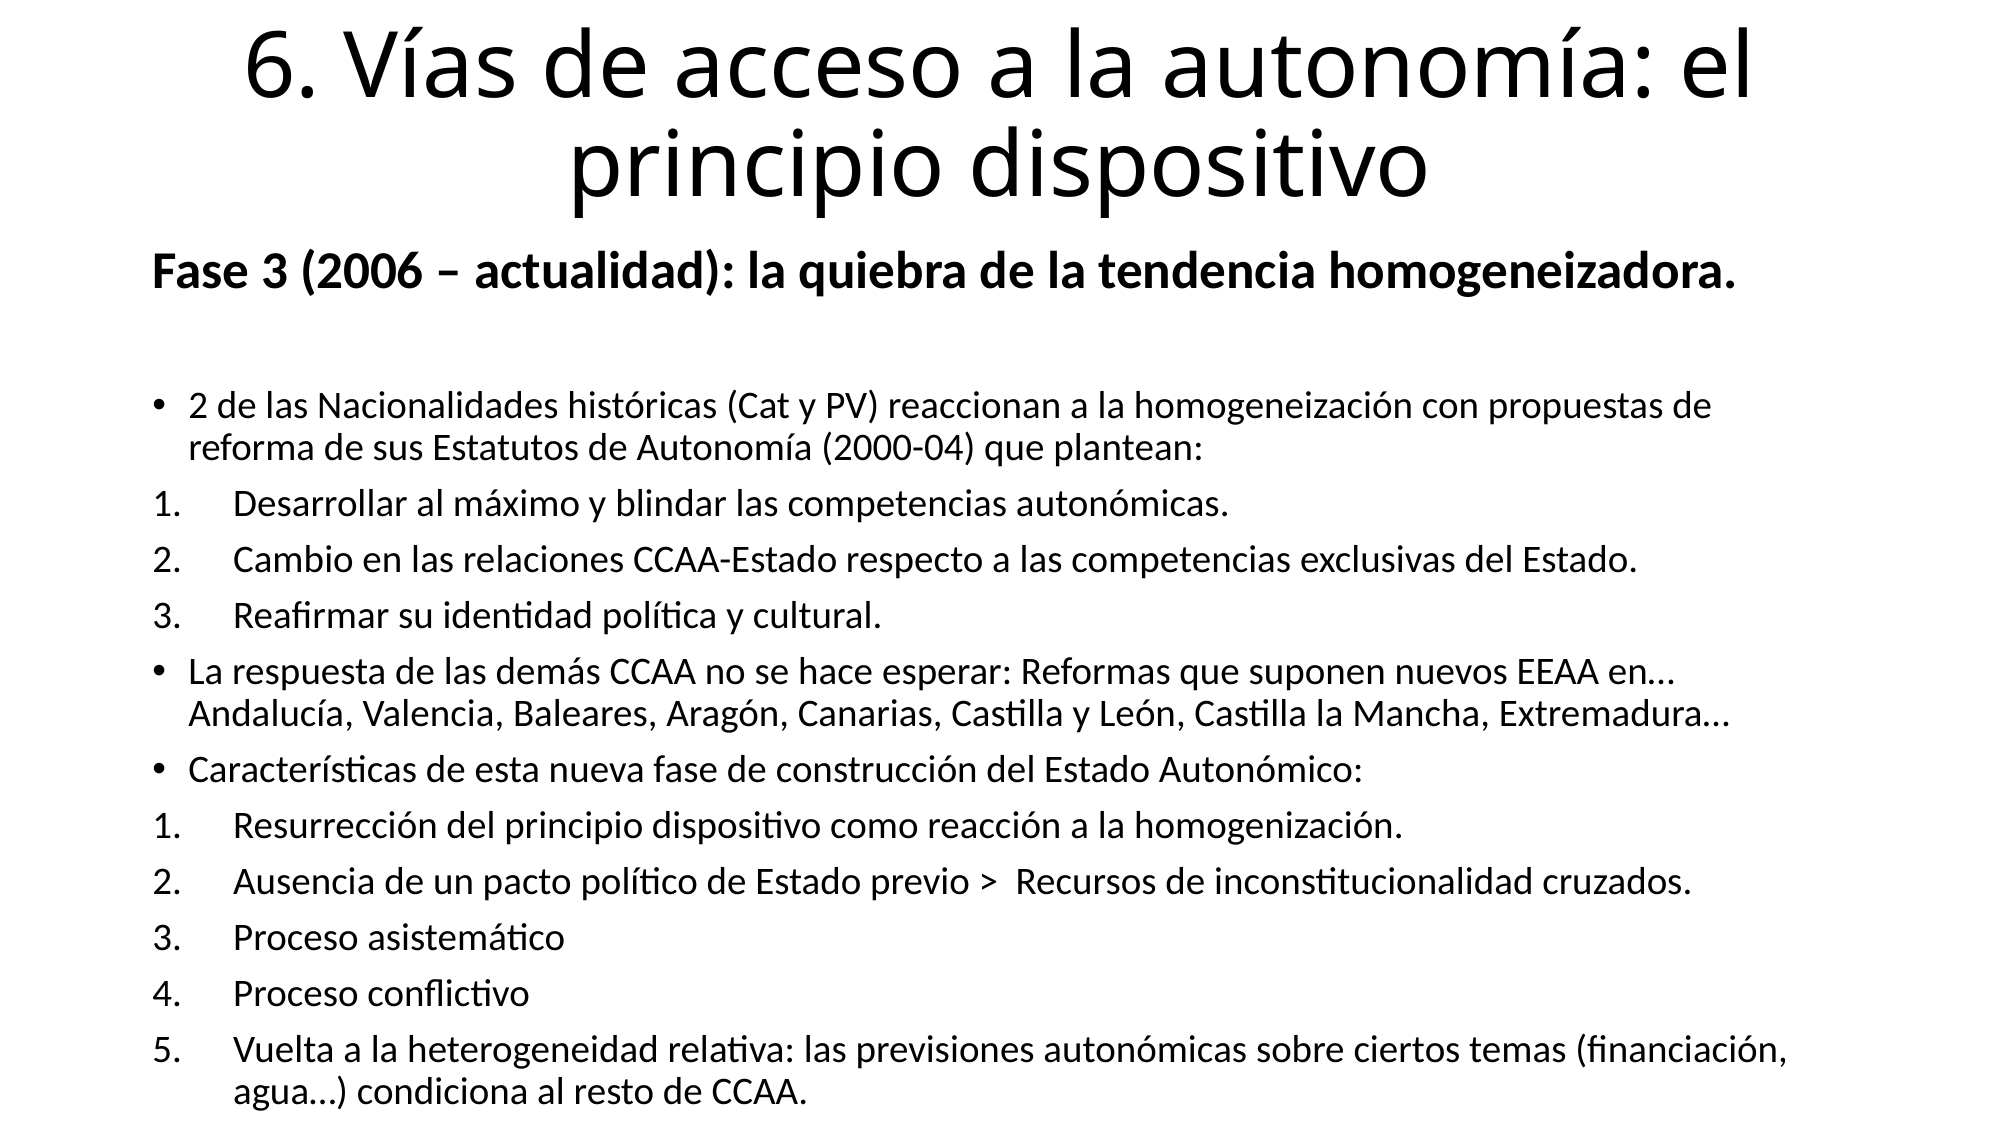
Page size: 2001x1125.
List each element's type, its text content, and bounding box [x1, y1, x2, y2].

title 6. Vías de acceso a la autonomía: el principio dispositivo [137, 0, 1863, 235]
list Fase 3 (2006 – actualidad): la quiebra de la tendencia homogeneizadora. 2 de las Nacionalidades históricas (Cat y PV) reaccionan a la homogeneización con propuestas de reforma de sus Estatutos de Autonomía (2000-04) que plantean: Desarrollar al máximo y blindar las competencias autonómicas. Cambio en las relaciones CCAA-Estado respecto a las competencias exclusivas del Estado. Reafirmar su identidad política y cultural. La respuesta de las demás CCAA no se hace esperar: Reformas que suponen nuevos EEAA en… Andalucía, Valencia, Baleares, Aragón, Canarias, Castilla y León, Castilla la Mancha, Extremadura… Características de esta nueva fase de construcción del Estado Autonómico: Resurrección del principio dispositivo como reacción a la homogenización. Ausencia de un pacto político de Estado previo > Recursos de inconstitucionalidad cruzados. Proceso asistemático Proceso conflictivo Vuelta a la heterogeneidad relativa: las previsiones autonómicas sobre ciertos temas (financiación, agua…) condiciona al resto de CCAA. [137, 235, 1863, 1125]
